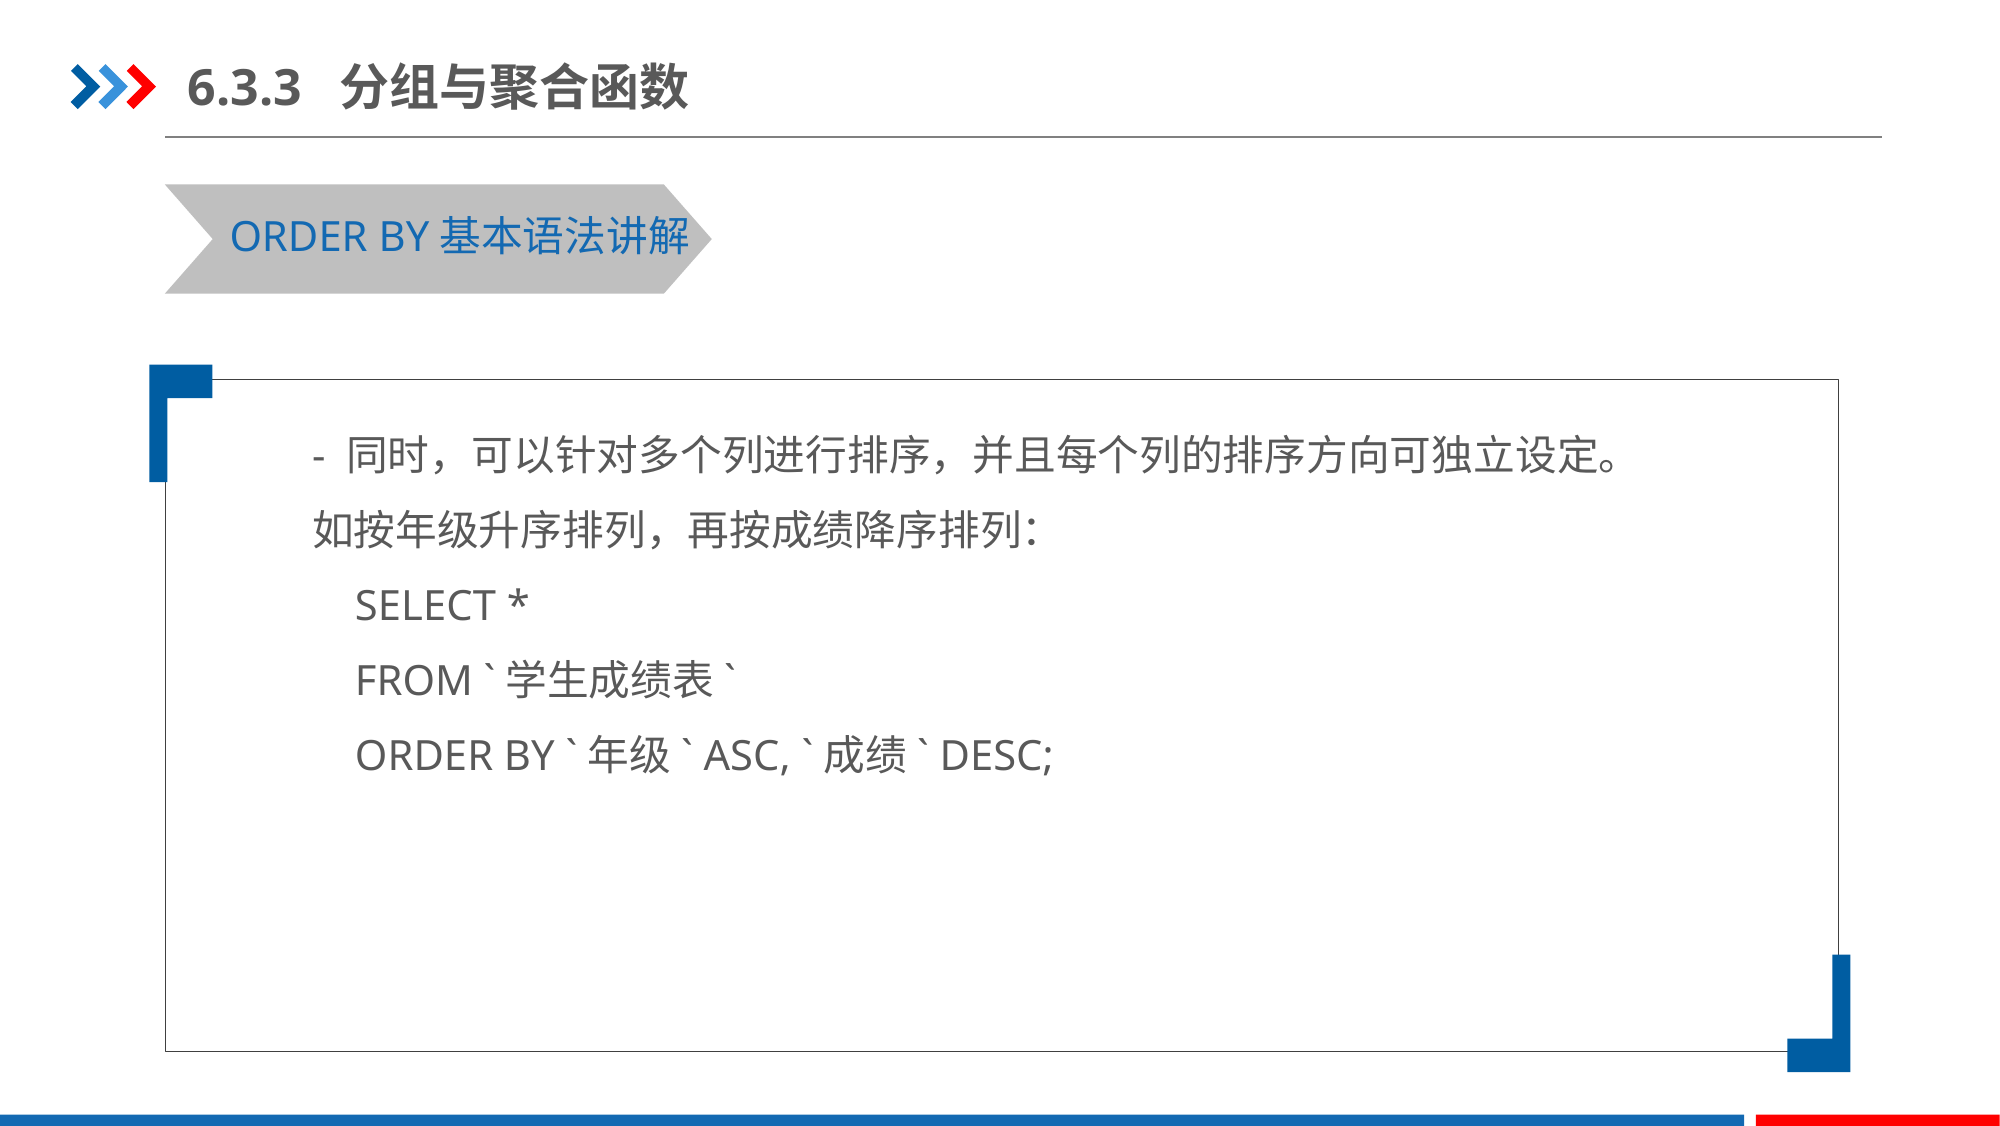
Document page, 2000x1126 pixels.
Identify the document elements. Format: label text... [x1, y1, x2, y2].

text_box [163, 378, 1841, 1053]
text_box [147, 363, 215, 484]
text_box [1785, 953, 1852, 1074]
text_box [164, 184, 688, 294]
text_box [705, 231, 712, 247]
text_box 6.3.3 分组与聚合函数 [187, 43, 827, 127]
text_box ORDER BY基本语法讲解 [214, 202, 705, 267]
